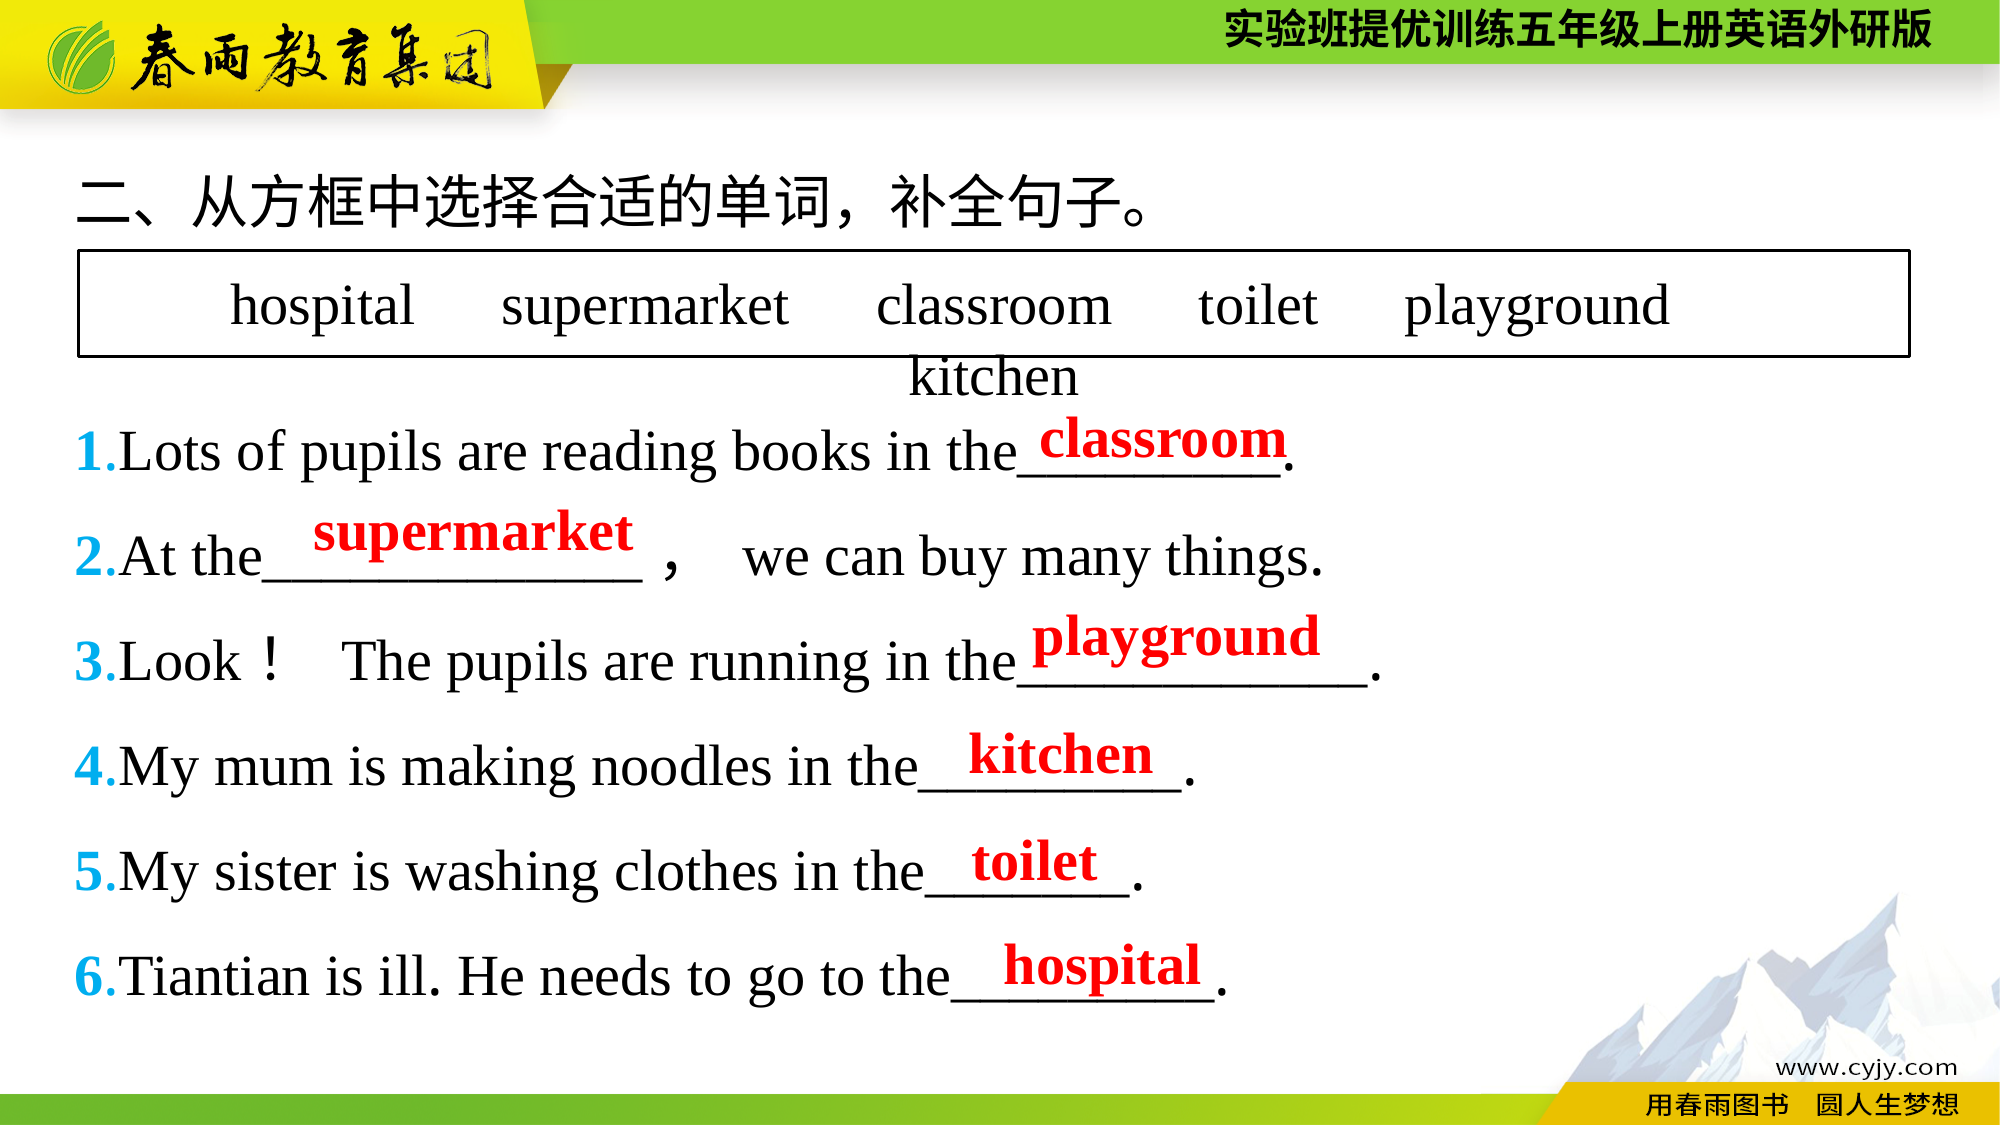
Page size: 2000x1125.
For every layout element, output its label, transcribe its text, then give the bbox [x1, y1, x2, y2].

text_box [78, 250, 1910, 357]
text_box toilet [956, 815, 1113, 900]
text_box classroom [1024, 391, 1303, 477]
list 二、从方框中选择合适的单词，补全句子。 1.Lots of pupils are reading books in the_________. 2.At the_____________， we can buy many things. 3.Look！ The pupils are running in the____________. 4.My mum is making noodles in the_________. 5.My sister is washing clothes in the_______. 6.Tiantian is ill. He needs to go to the_________. [59, 122, 1944, 1024]
picture [0, 0, 2000, 1125]
text_box hospital supermarket classroom toilet playground kitchen [149, 357, 1839, 415]
text_box playground [1018, 589, 1336, 675]
text_box kitchen [954, 708, 1169, 793]
text_box supermarket [298, 484, 650, 570]
text_box hospital [988, 884, 1217, 1005]
